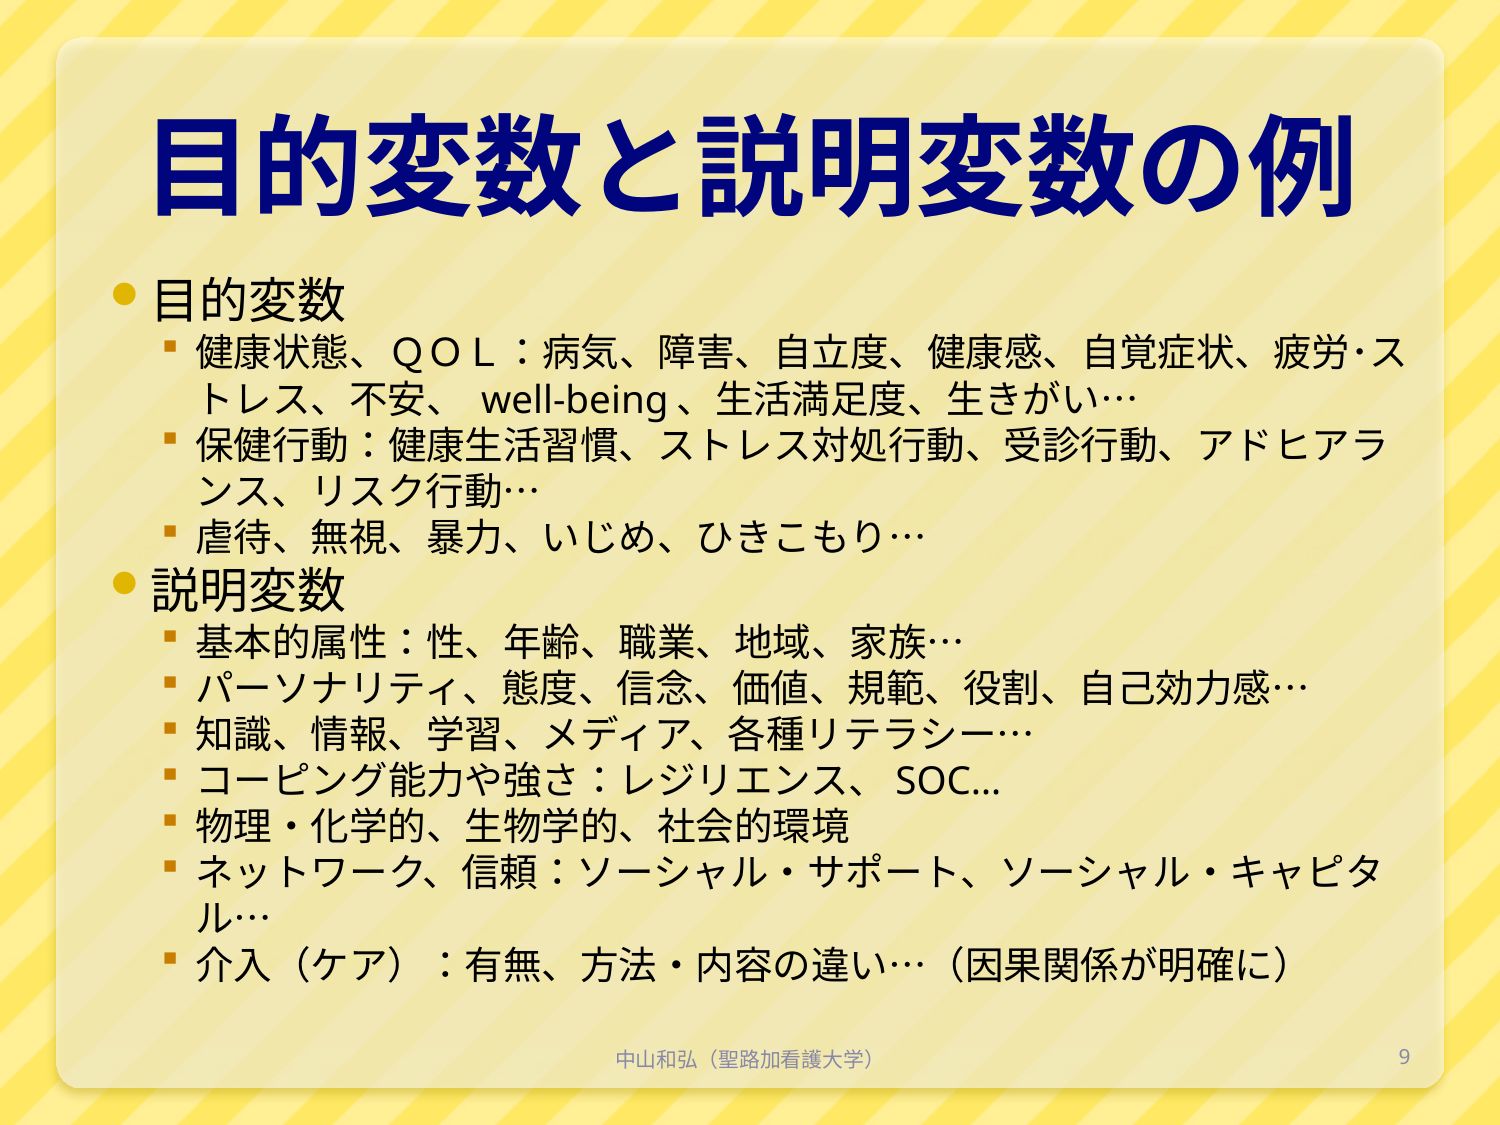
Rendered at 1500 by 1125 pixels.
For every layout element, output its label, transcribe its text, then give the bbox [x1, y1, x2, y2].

footer 中山和弘（聖路加看護大学） [512, 1019, 988, 1080]
slide_number 9 [1074, 1019, 1425, 1080]
text_box ｒ2 [0, 0, 1500, 1125]
list 目的変数 健康状態、ＱＯＬ：病気、障害、自立度、健康感、自覚症状、疲労･ストレス、不安、 well-being、生活満足度、生きがい… 保健行動：健康生活習慣、ストレス対処行動、受診行動、アドヒアランス、リスク行動… 虐待、無視、暴力、いじめ、ひきこもり… 説明変数 基本的属性：性、年齢、職業、地域、家族… パーソナリティ、態度、信念、価値、規範、役割、自己効力感… 知識、情報、学習、メディア、各種リテラシー… コーピング能力や強さ：レジリエンス、SOC… 物理・化学的、生物学的、社会的環境 ネットワーク、信頼：ソーシャル・サポート、ソーシャル・キャピタル… 介入（ケア）：有無、方法・内容の違い…（因果関係が明確に） [75, 262, 1425, 1005]
title 目的変数と説明変数の例 [75, 50, 1425, 238]
